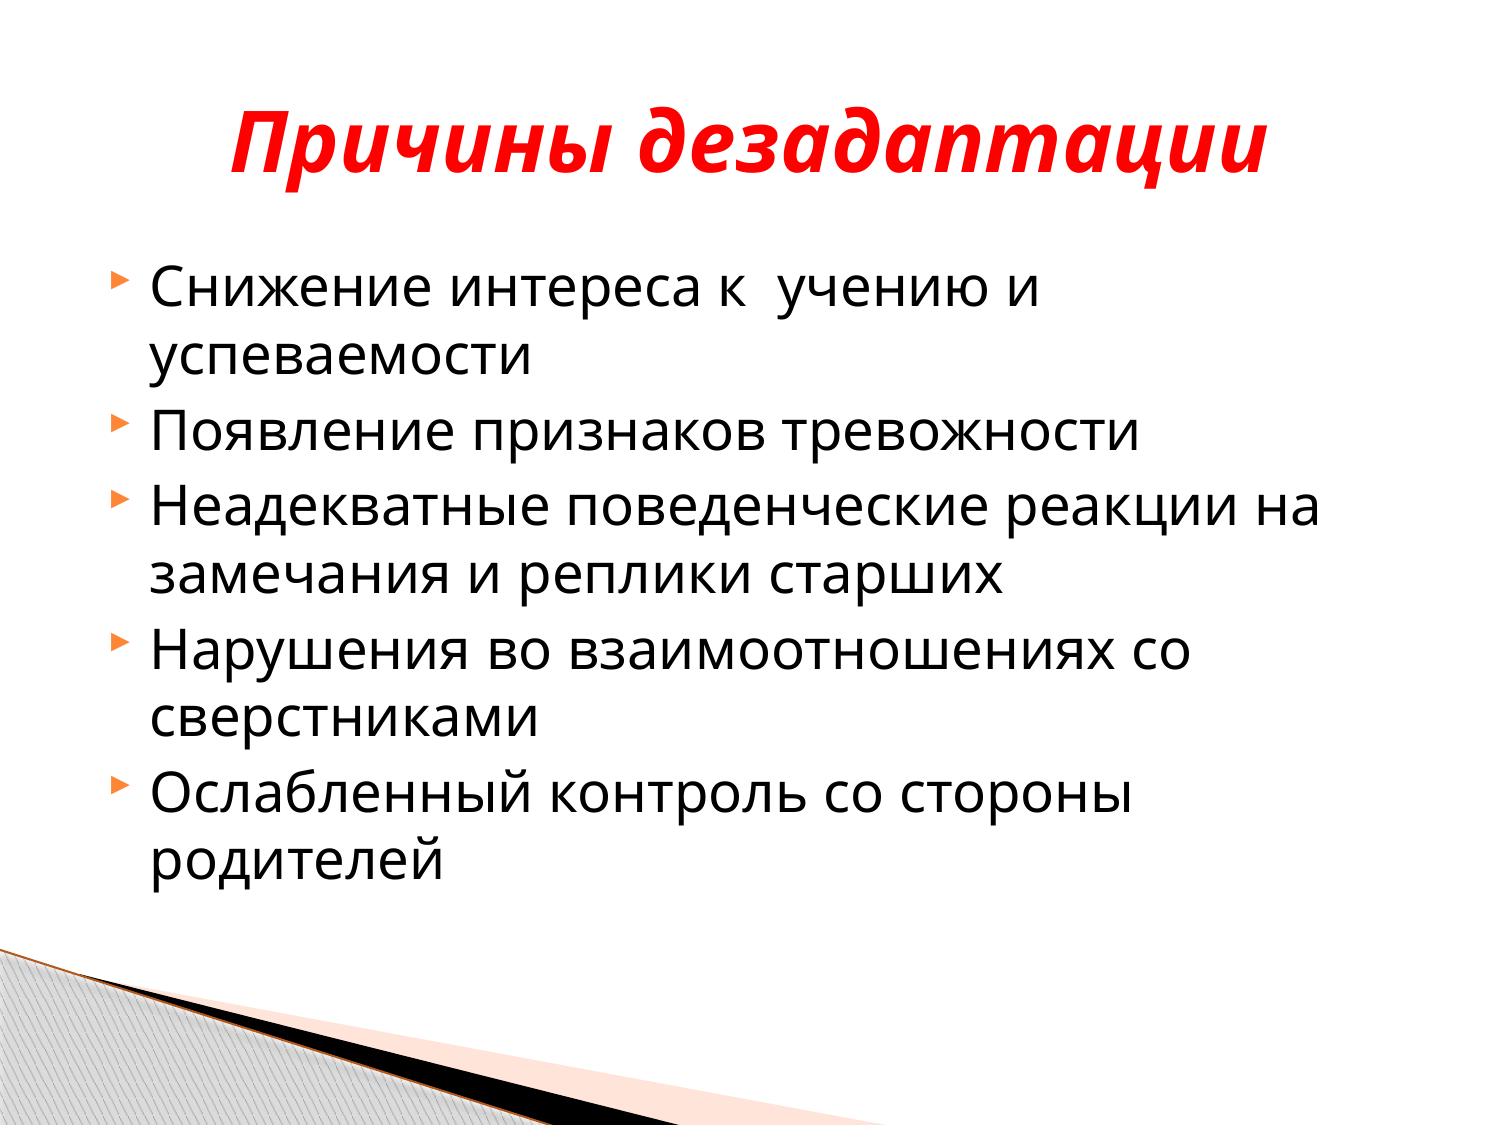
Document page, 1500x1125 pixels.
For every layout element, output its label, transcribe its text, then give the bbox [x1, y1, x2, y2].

title Причины дезадаптации [75, 45, 1425, 233]
list Снижение интереса к учению и успеваемости Появление признаков тревожности Неадекватные поведенческие реакции на замечания и реплики старших Нарушения во взаимоотношениях со сверстниками Ослабленный контроль со стороны родителей [74, 242, 1426, 986]
